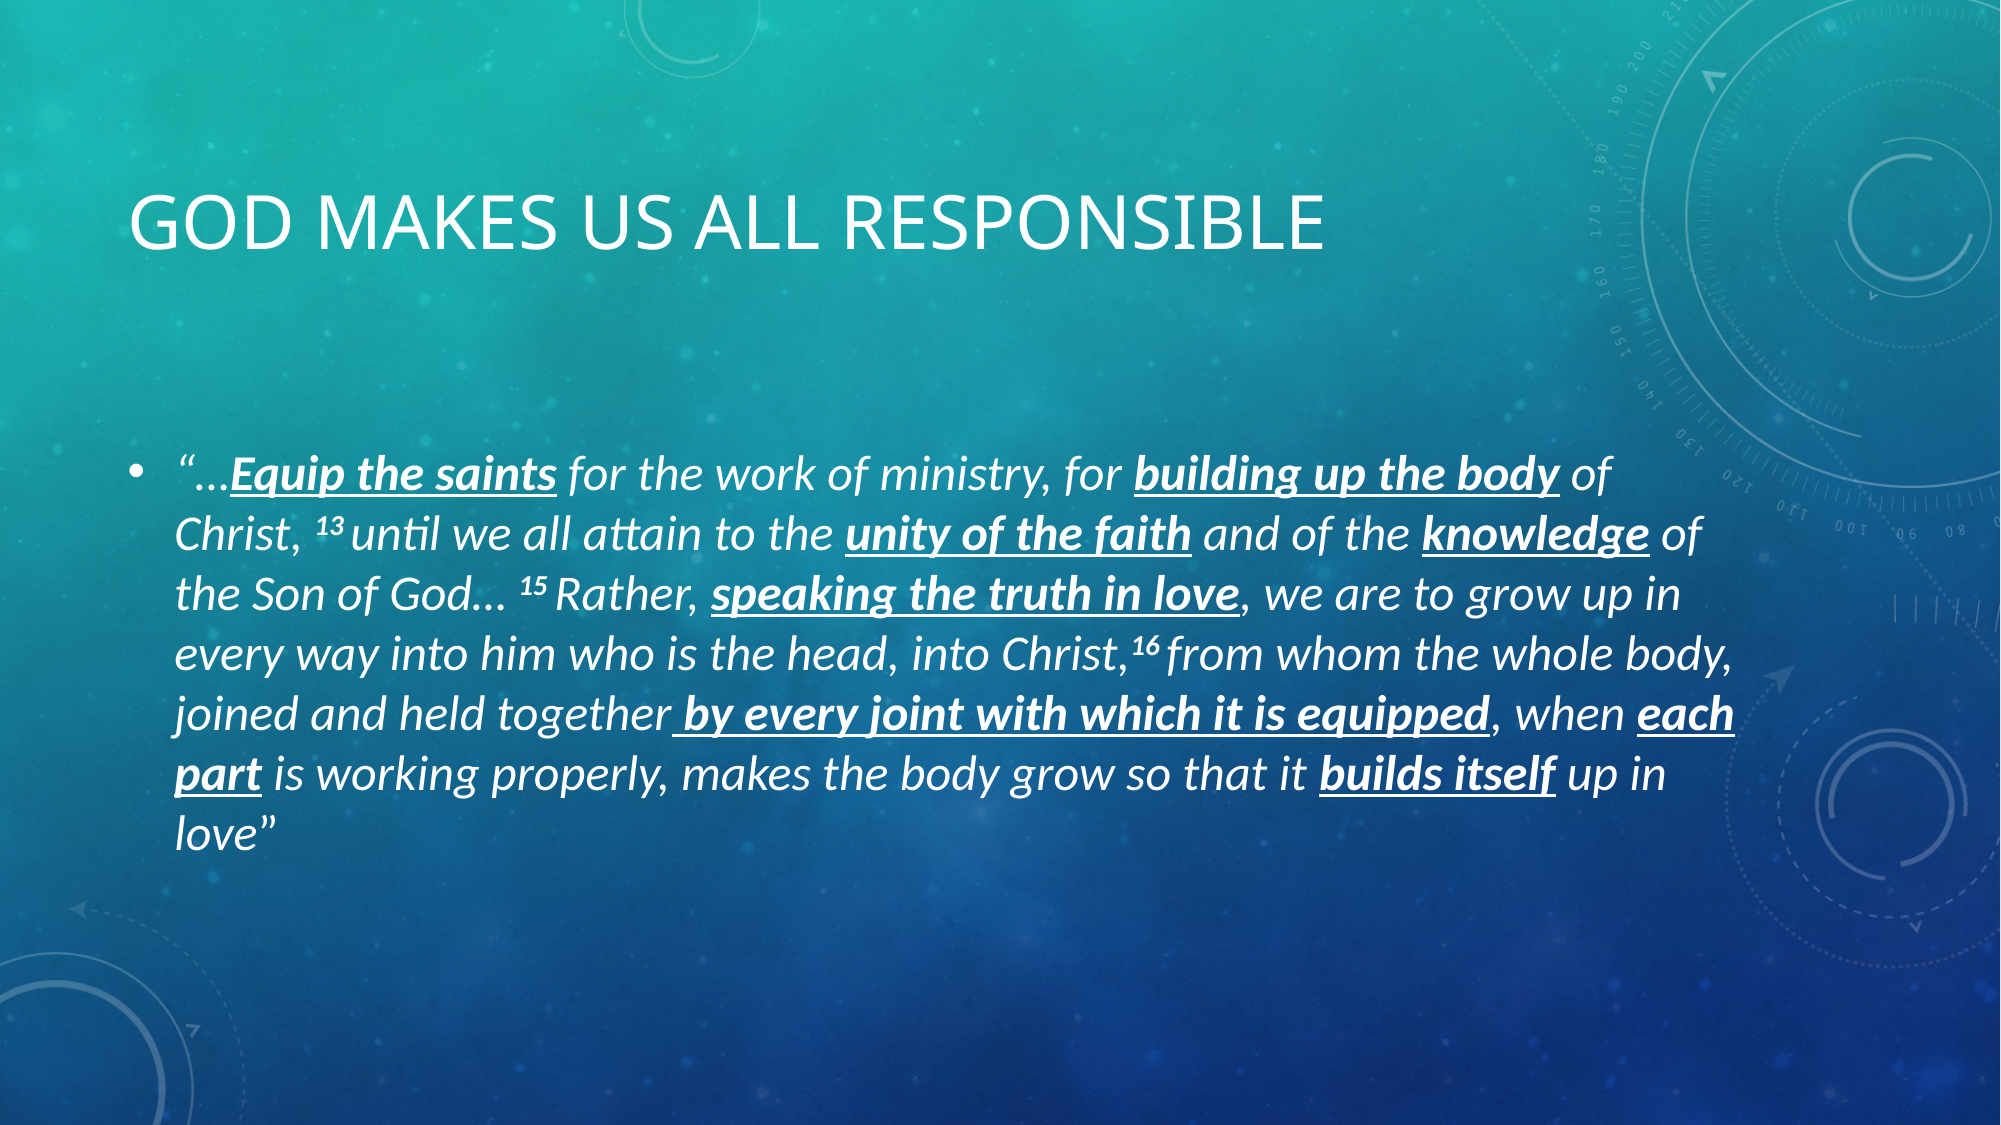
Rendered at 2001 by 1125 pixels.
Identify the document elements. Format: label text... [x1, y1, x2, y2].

list “…Equip the saints for the work of ministry, for building up the body of Christ, 13 until we all attain to the unity of the faith and of the knowledge of the Son of God… 15 Rather, speaking the truth in love, we are to grow up in every way into him who is the head, into Christ,16 from whom the whole body, joined and held together by every joint with which it is equipped, when each part is working properly, makes the body grow so that it builds itself up in love” [112, 351, 1775, 950]
title God makes us all responsible [112, 99, 1775, 339]
picture [0, 0, 2001, 1125]
